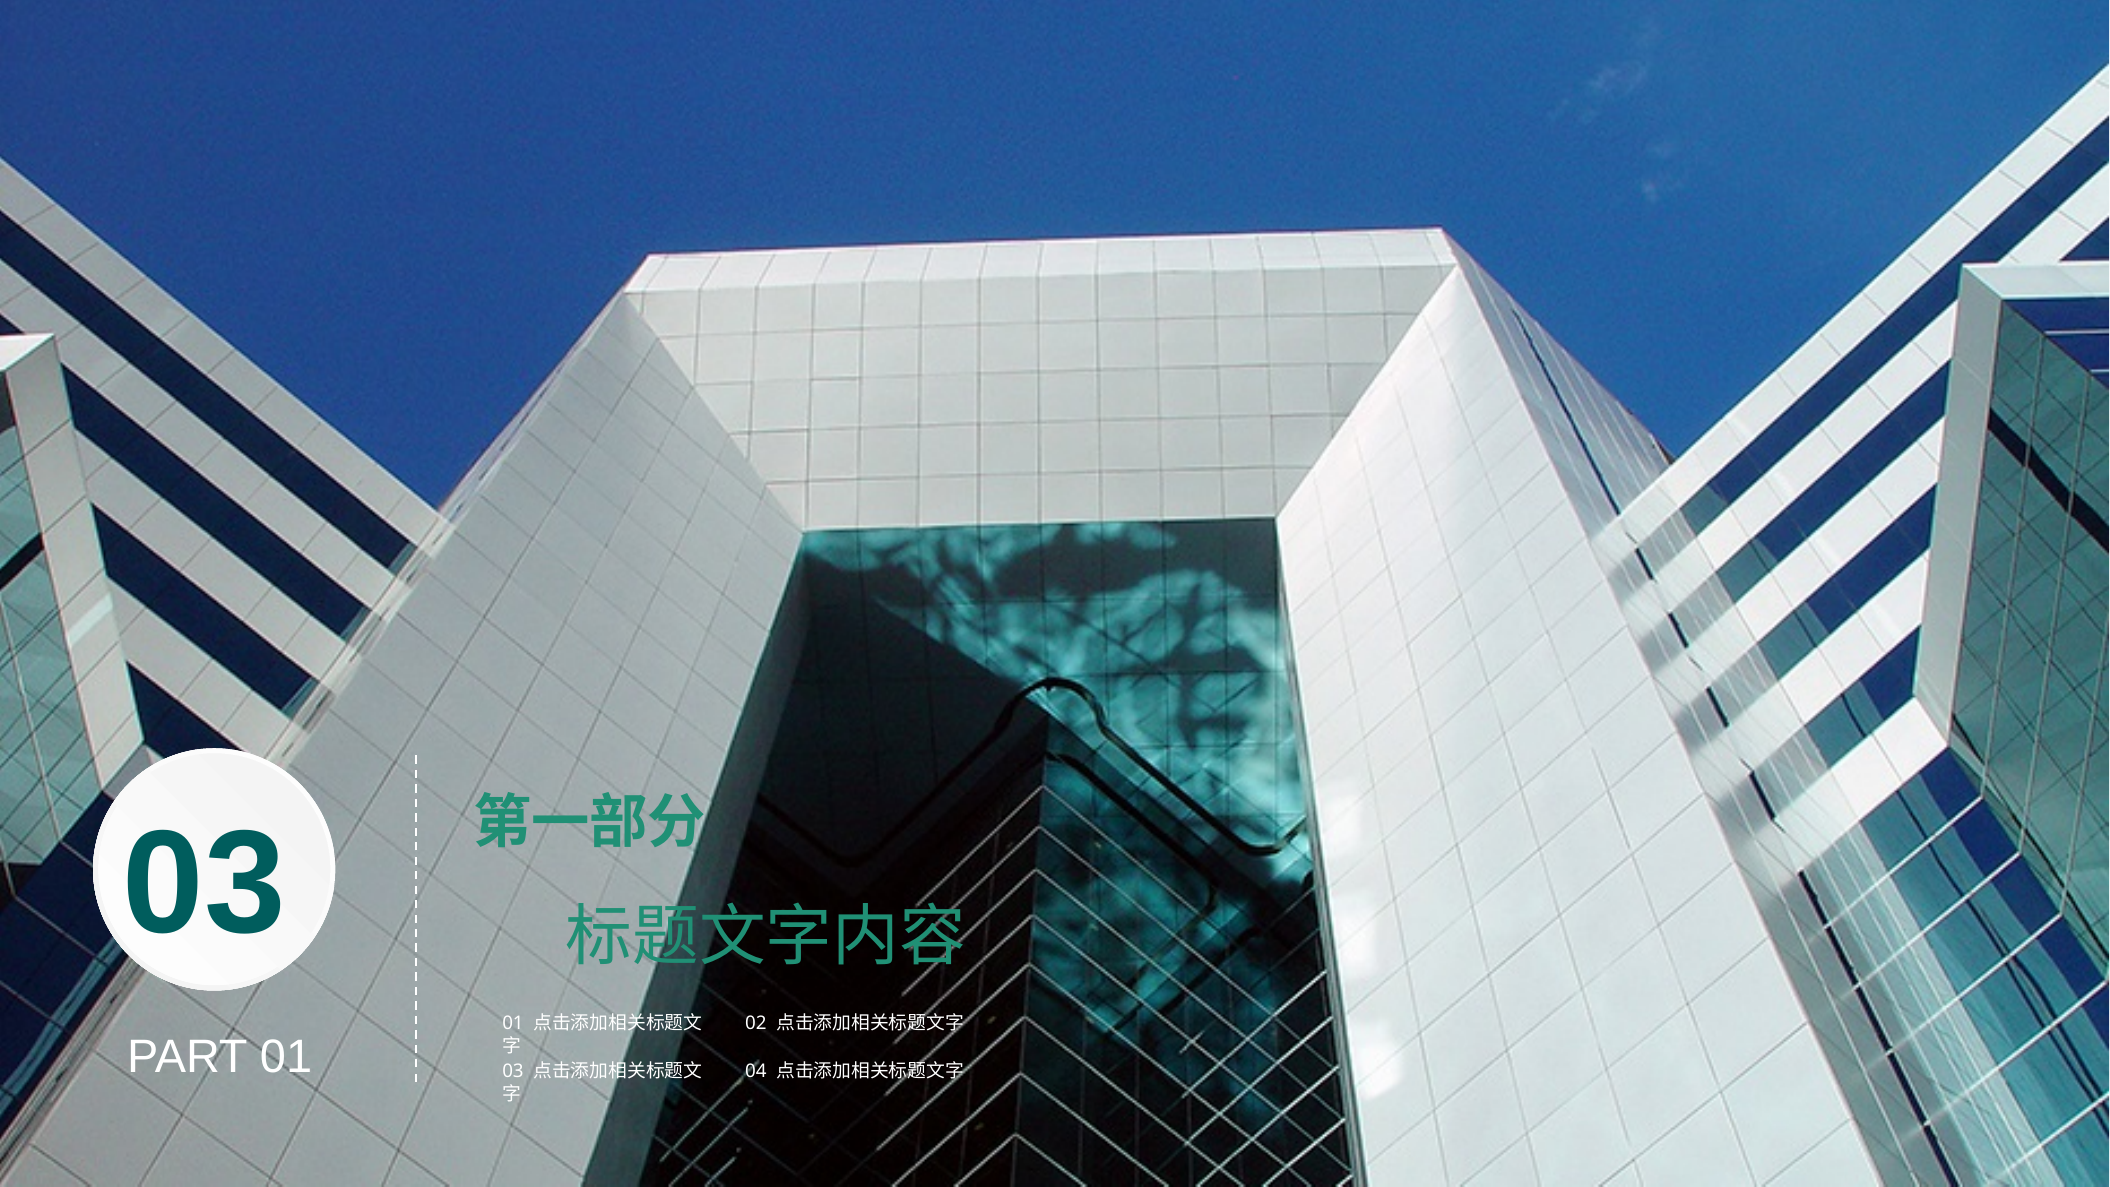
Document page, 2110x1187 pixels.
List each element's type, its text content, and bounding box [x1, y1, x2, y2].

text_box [93, 748, 336, 991]
text_box 03 点击添加相关标题文字 [488, 1051, 734, 1111]
text_box PART 01 [127, 1025, 336, 1082]
text_box 01 点击添加相关标题文字 [488, 1004, 734, 1051]
text_box [0, 0, 2110, 1187]
text_box 02 点击添加相关标题文字 [731, 1004, 988, 1041]
text_box 第一部分 标题文字内容 [439, 776, 996, 989]
text_box 04 点击添加相关标题文字 [731, 1051, 988, 1089]
